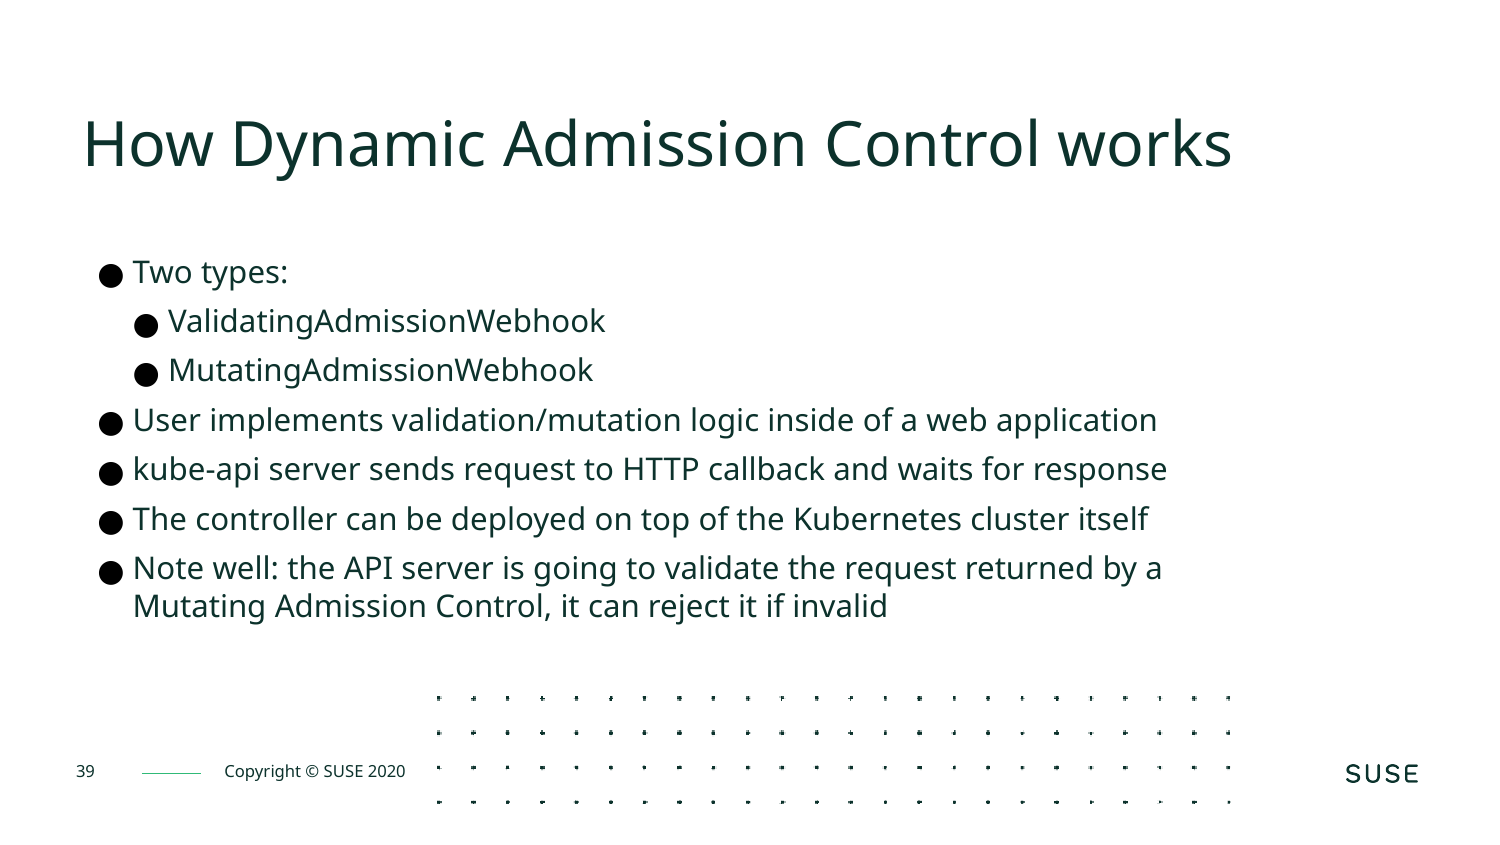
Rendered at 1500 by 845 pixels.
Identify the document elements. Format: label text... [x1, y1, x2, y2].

text_box Two types: ValidatingAdmissionWebhook MutatingAdmissionWebhook User implements validation/mutation logic inside of a web application kube-api server sends request to HTTP callback and waits for response The controller can be deployed on top of the Kubernetes cluster itself Note well: the API server is going to validate the request returned by a Mutating Admission Control, it can reject it if invalid [82, 244, 1299, 695]
picture [437, 696, 1255, 815]
picture [1346, 764, 1418, 783]
text_box How Dynamic Admission Control works [82, 103, 1453, 260]
